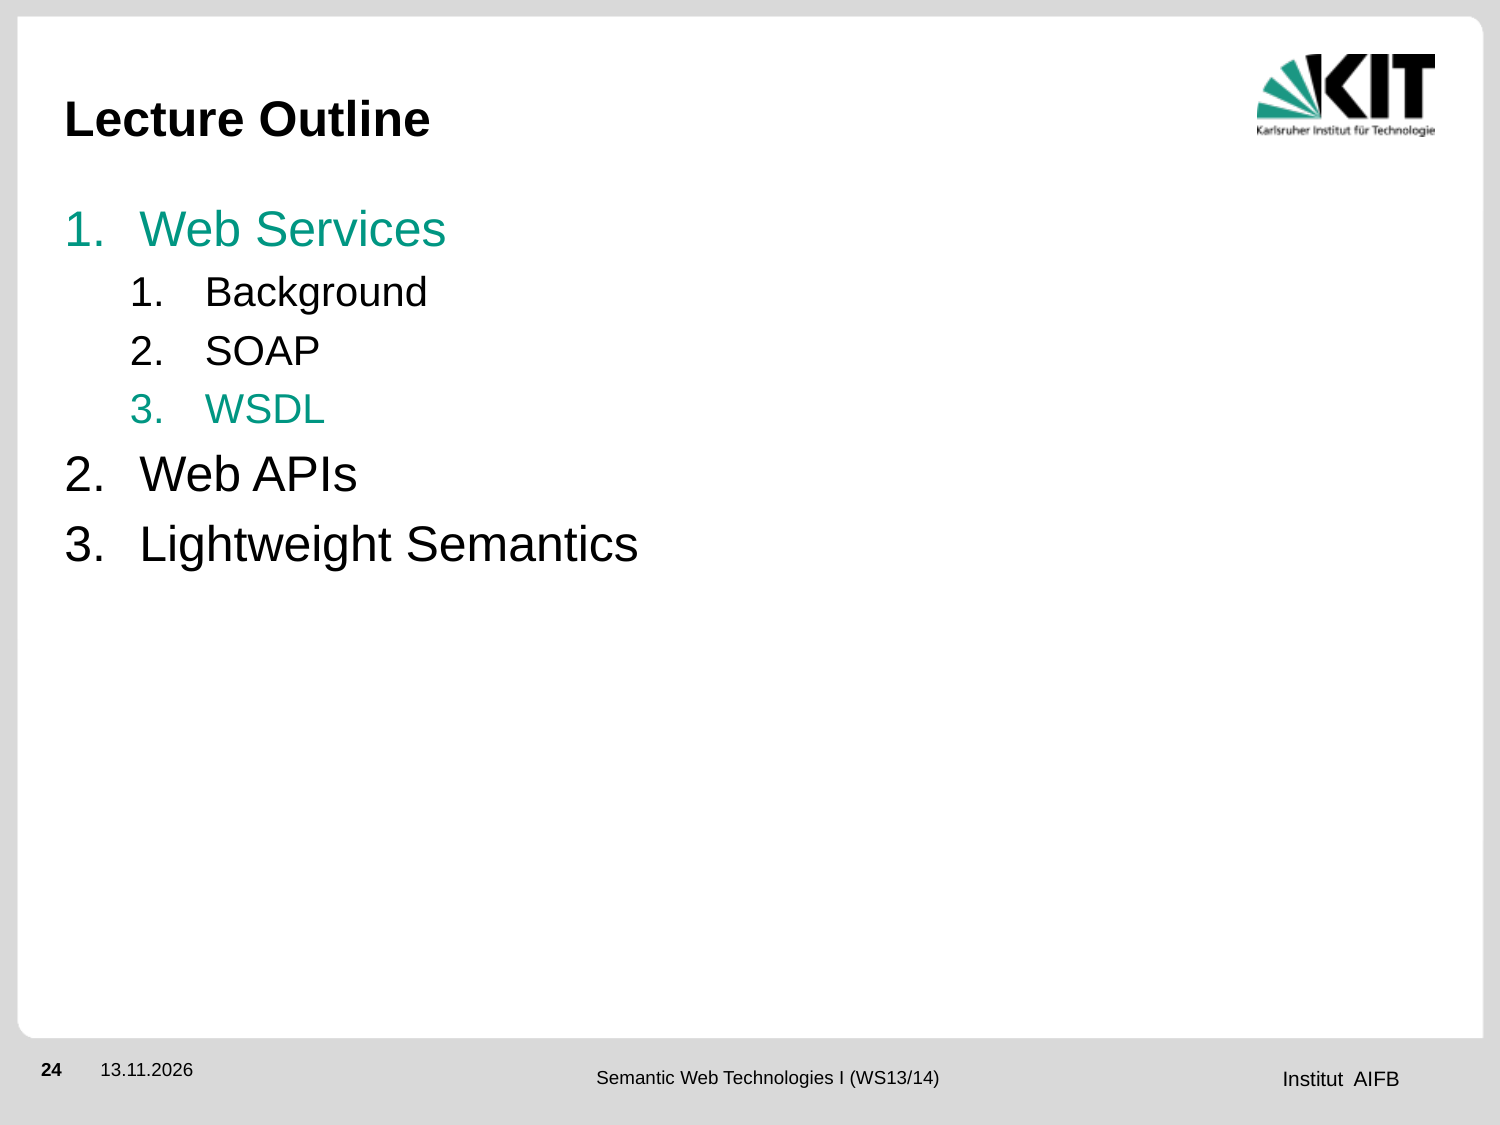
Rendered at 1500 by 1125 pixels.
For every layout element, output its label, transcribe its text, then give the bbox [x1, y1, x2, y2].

title Lecture Outline [64, 54, 1198, 147]
picture [0, 0, 1500, 1125]
list Web Services Background SOAP WSDL Web APIs Lightweight Semantics [64, 196, 1436, 1000]
